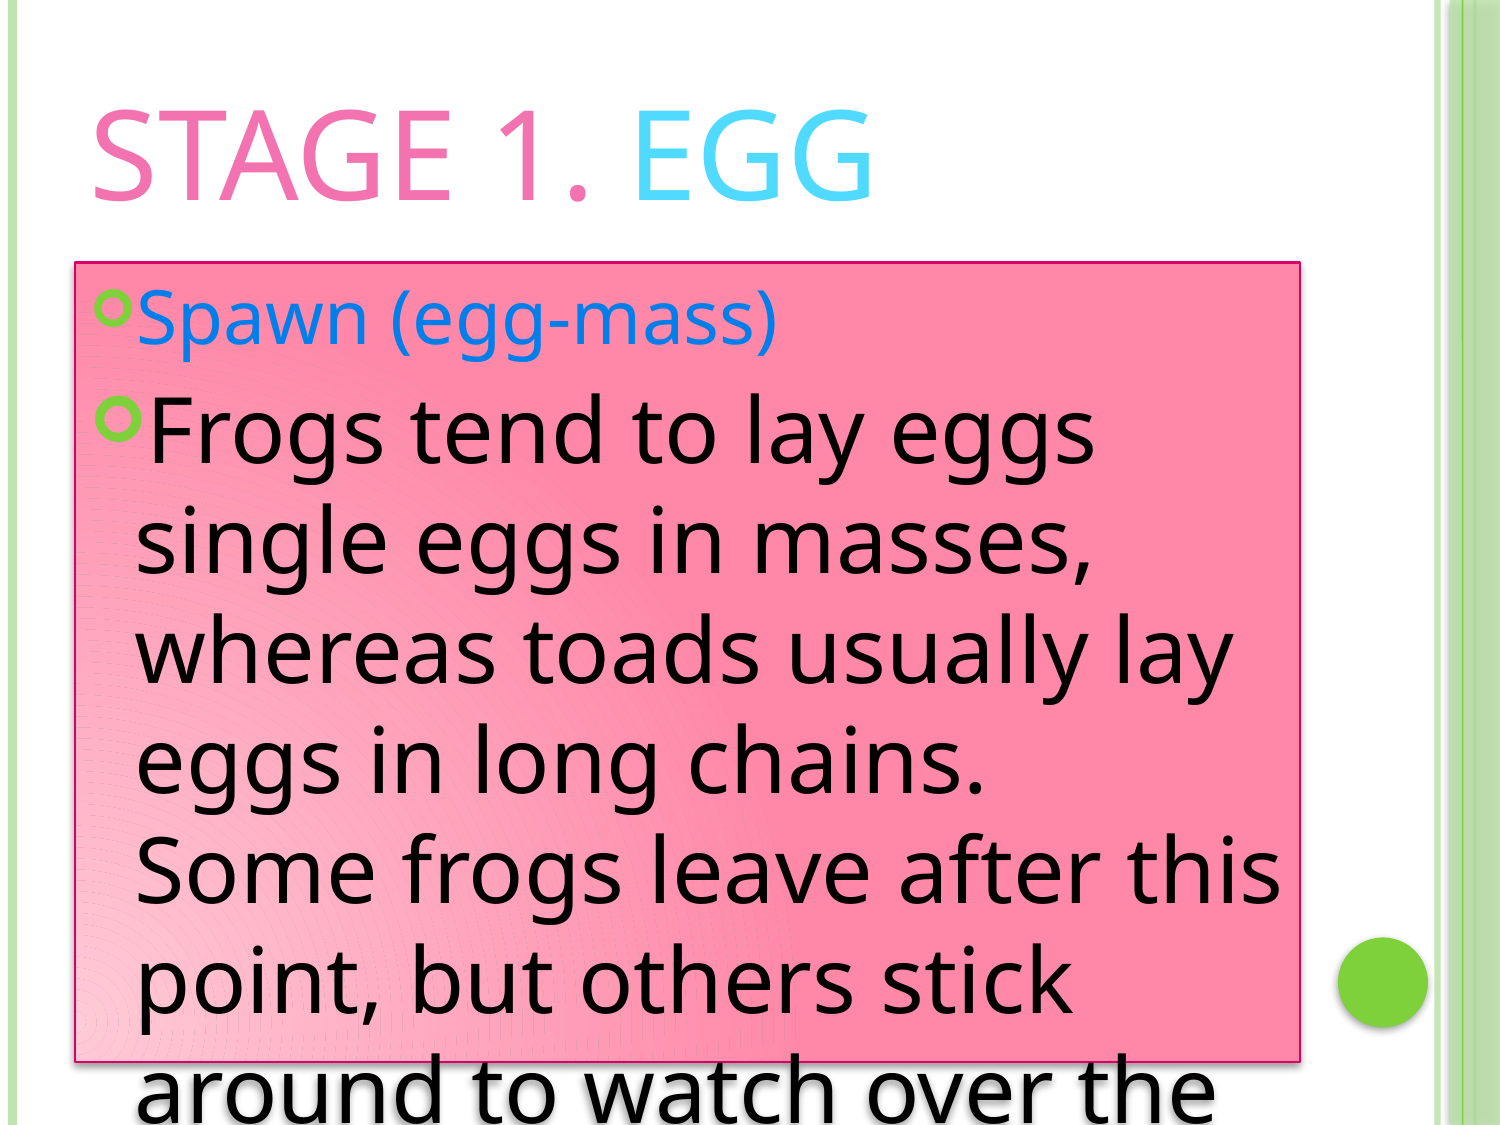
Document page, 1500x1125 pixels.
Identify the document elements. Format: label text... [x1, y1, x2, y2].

title Stage 1. Egg [75, 45, 1300, 233]
list Spawn (egg-mass) Frogs tend to lay eggs single eggs in masses, whereas toads usually lay eggs in long chains. Some frogs leave after this point, but others stick around to watch over the little ones. Some have very unusual ways of caring for their young. [74, 261, 1301, 1063]
